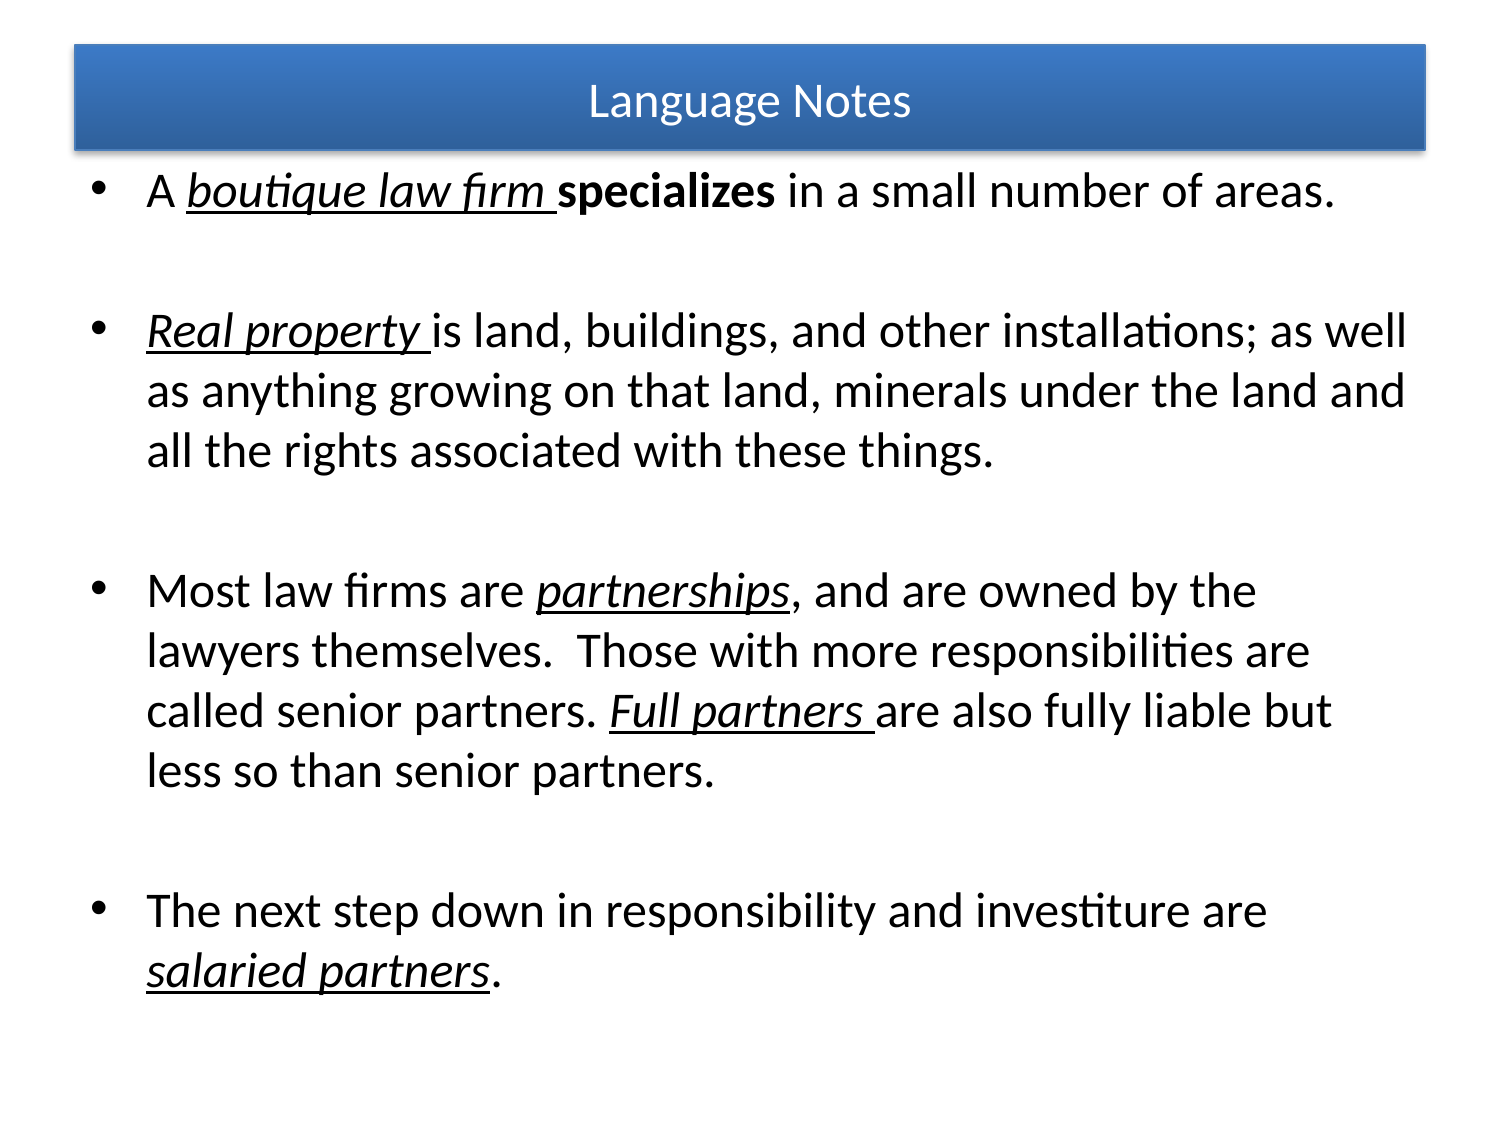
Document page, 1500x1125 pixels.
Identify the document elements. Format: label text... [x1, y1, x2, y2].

title Language Notes [74, 44, 1426, 151]
list A boutique law firm specializes in a small number of areas. Real property is land, buildings, and other installations; as well as anything growing on that land, minerals under the land and all the rights associated with these things. Most law firms are partnerships, and are owned by the lawyers themselves. Those with more responsibilities are called senior partners. Full partners are also fully liable but less so than senior partners. The next step down in responsibility and investiture are salaried partners. [75, 149, 1425, 1005]
